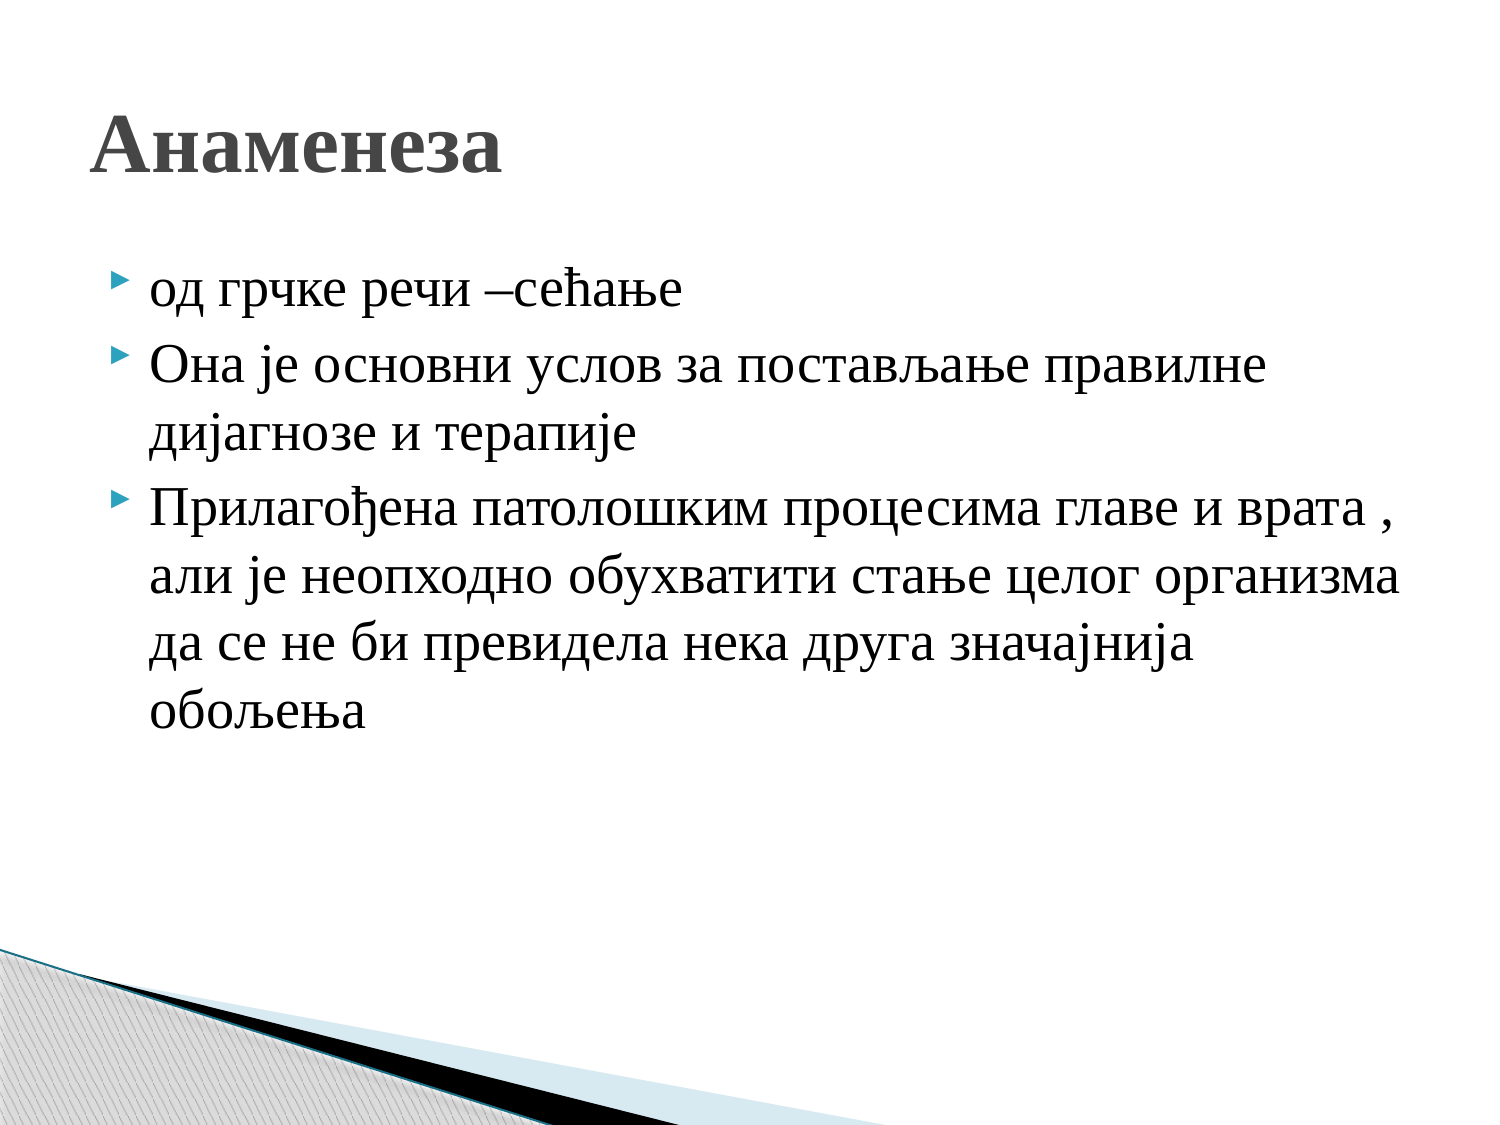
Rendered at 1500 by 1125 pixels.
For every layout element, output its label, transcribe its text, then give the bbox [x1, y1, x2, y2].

list од грчке речи –сећање Она је основни услов за постављање правилне дијагнозе и терапије Прилагођена патолошким процесима главе и врата , али је неопходно обухватити стање целог организма да се не би превидела нека друга значајнија обољења [74, 242, 1426, 986]
title Анаменеза [75, 45, 1425, 233]
